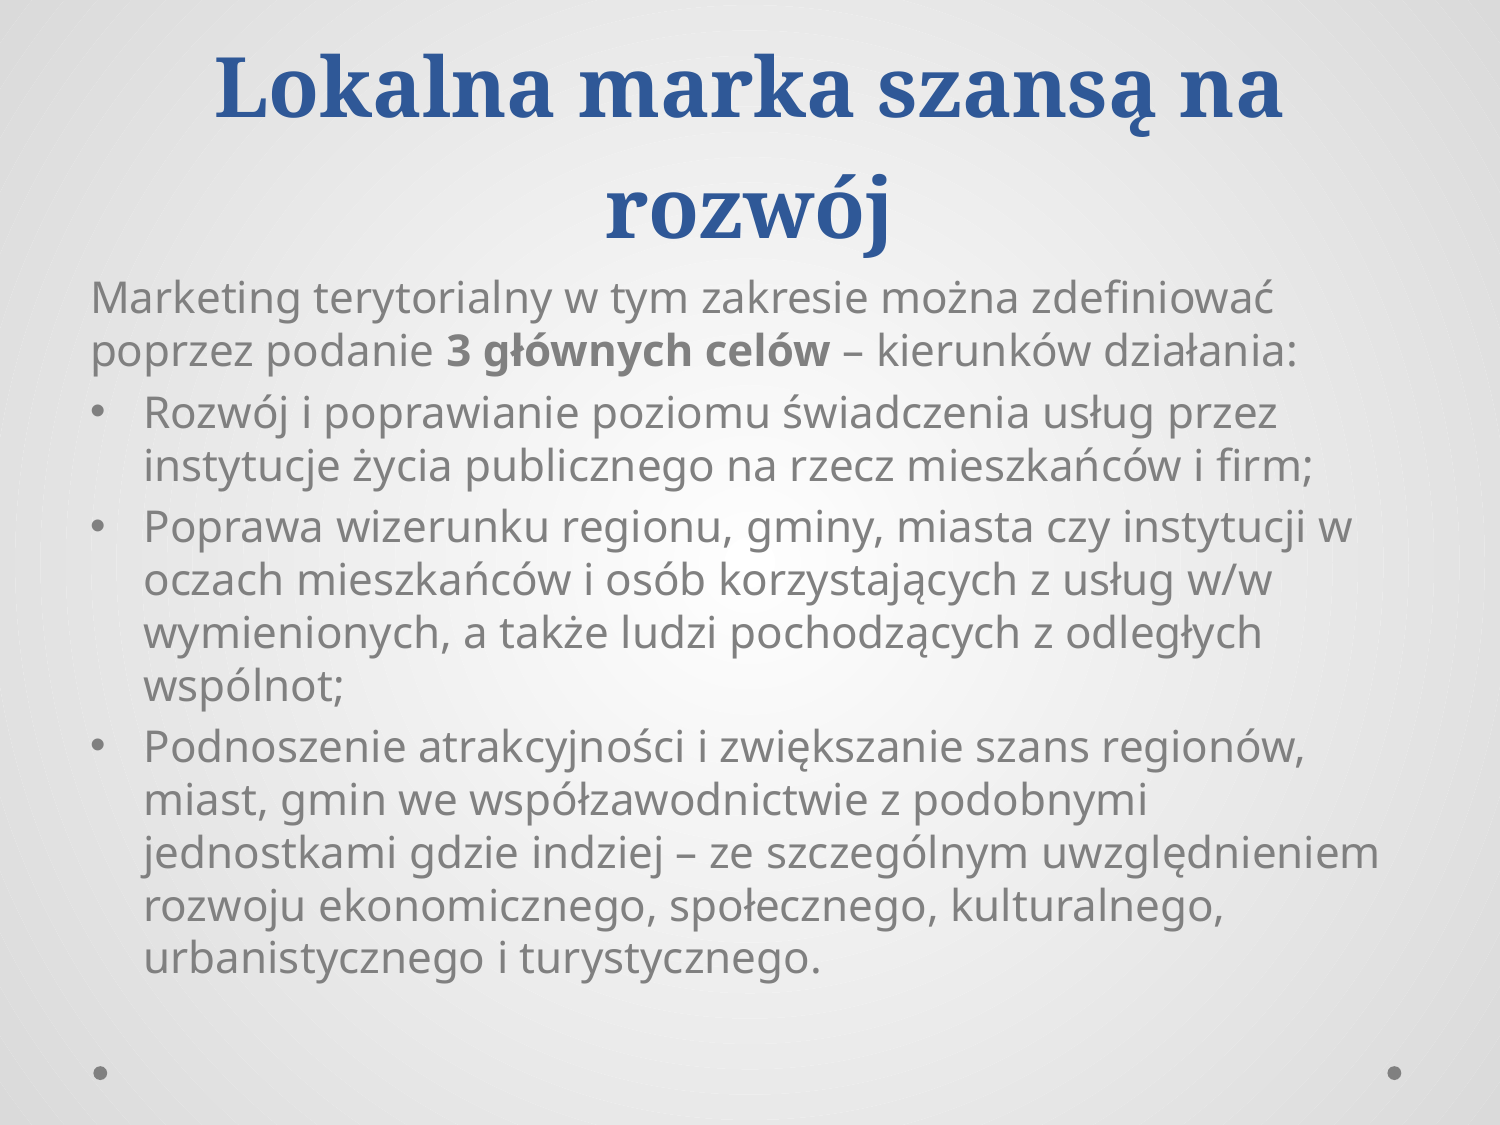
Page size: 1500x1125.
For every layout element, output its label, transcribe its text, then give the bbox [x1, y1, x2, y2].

title Lokalna marka szansą na rozwój [75, 0, 1425, 262]
list Marketing terytorialny w tym zakresie można zdefiniować poprzez podanie 3 głównych celów – kierunków działania: Rozwój i poprawianie poziomu świadczenia usług przez instytucje życia publicznego na rzecz mieszkańców i firm; Poprawa wizerunku regionu, gminy, miasta czy instytucji w oczach mieszkańców i osób korzystających z usług w/w wymienionych, a także ludzi pochodzących z odległych wspólnot; Podnoszenie atrakcyjności i zwiększanie szans regionów, miast, gmin we współzawodnictwie z podobnymi jednostkami gdzie indziej – ze szczególnym uwzględnieniem rozwoju ekonomicznego, społecznego, kulturalnego, urbanistycznego i turystycznego. [75, 262, 1425, 1005]
